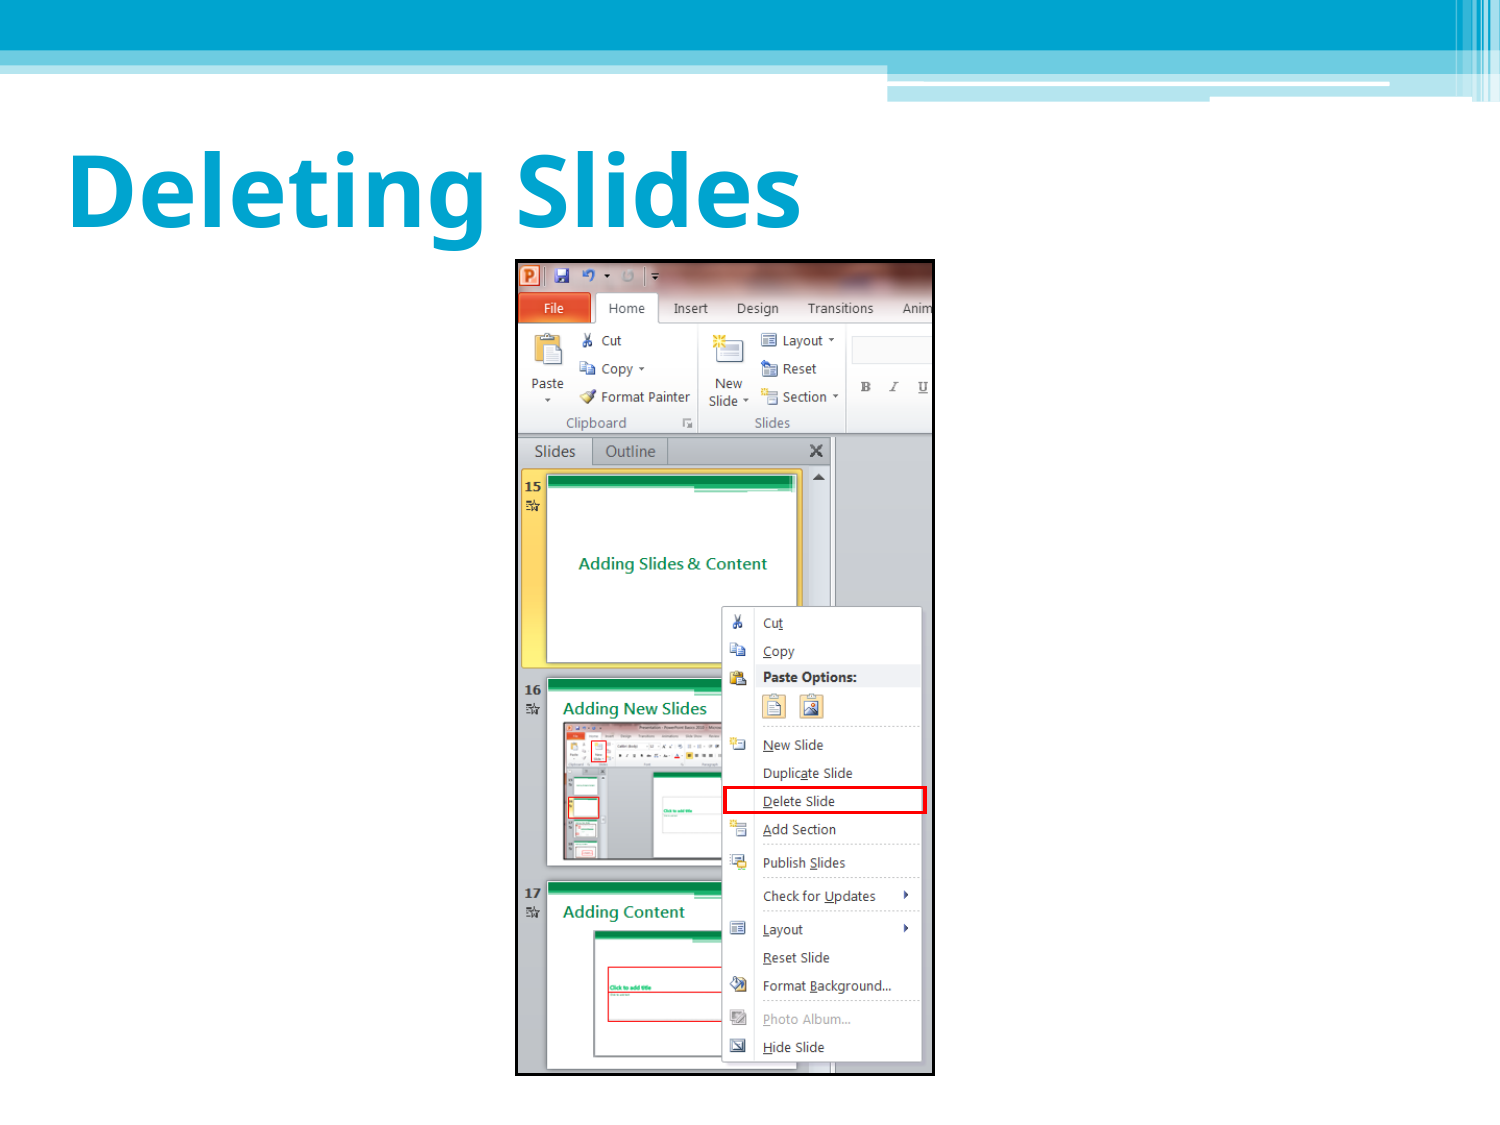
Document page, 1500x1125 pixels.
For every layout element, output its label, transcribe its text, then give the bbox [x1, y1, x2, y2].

title Deleting Slides [50, 99, 1400, 275]
picture [518, 262, 932, 1073]
